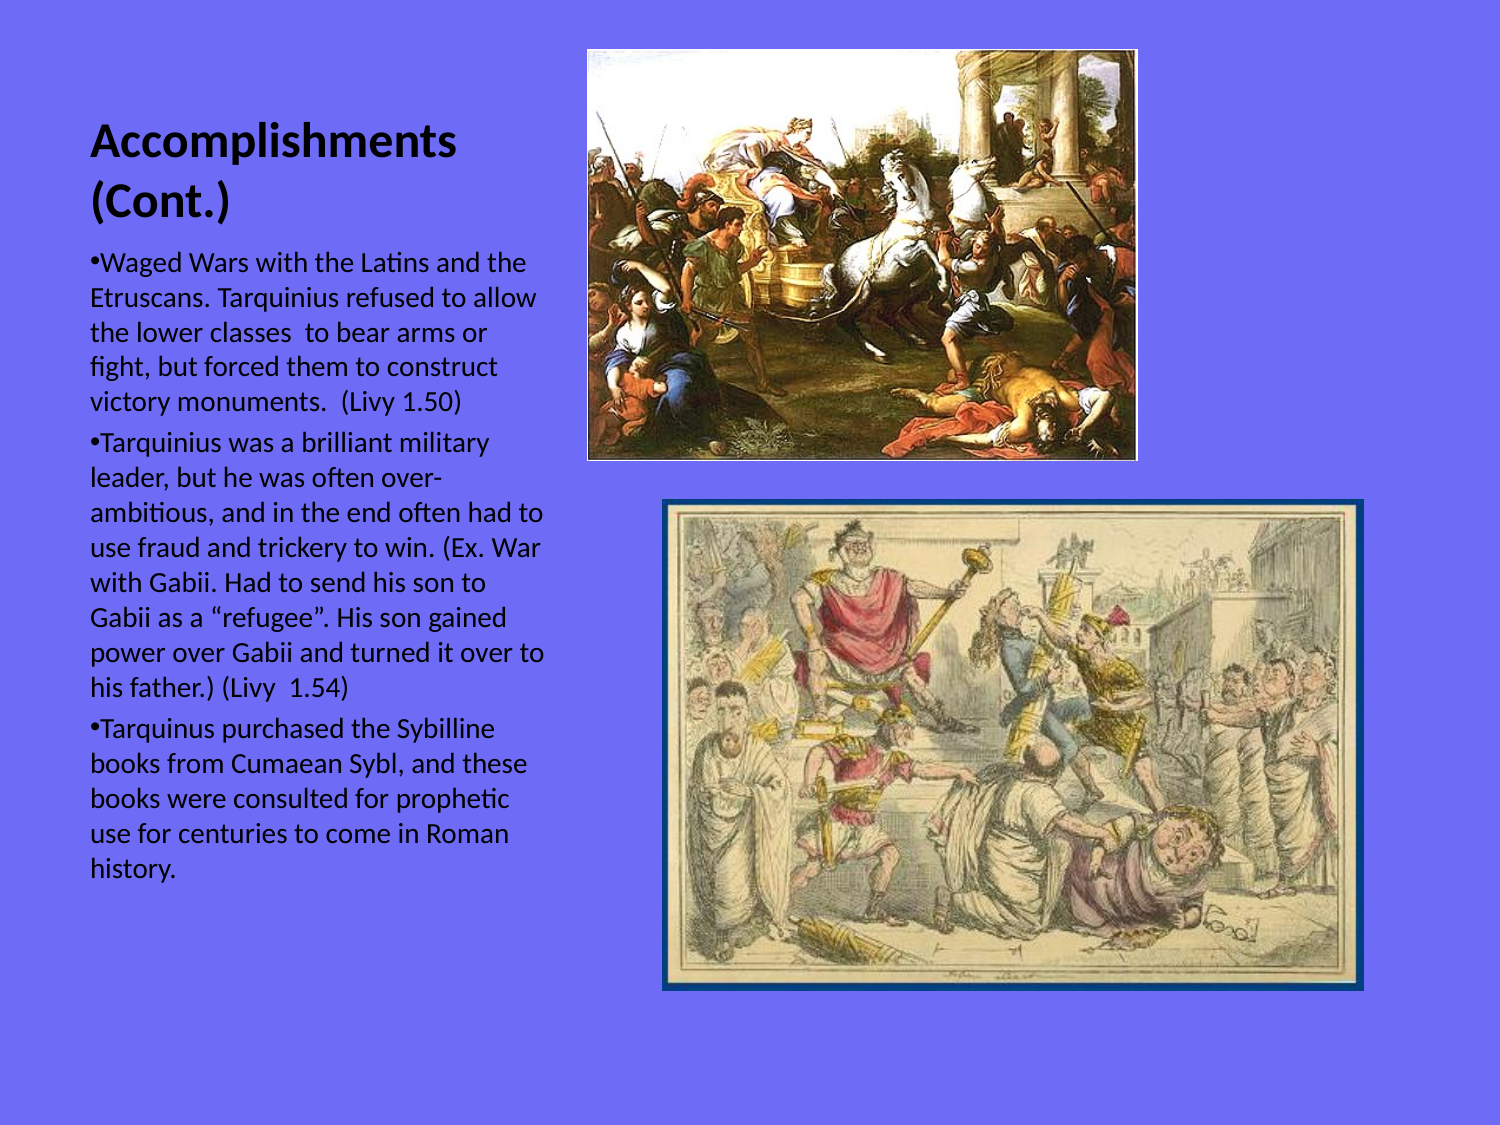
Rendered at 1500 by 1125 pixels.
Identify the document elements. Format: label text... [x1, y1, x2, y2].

picture [587, 49, 1138, 461]
picture [662, 499, 1365, 991]
title Accomplishments (Cont.) [74, 44, 569, 235]
list Waged Wars with the Latins and the Etruscans. Tarquinius refused to allow the lower classes to bear arms or fight, but forced them to construct victory monuments. (Livy 1.50) Tarquinius was a brilliant military leader, but he was often over-ambitious, and in the end often had to use fraud and trickery to win. (Ex. War with Gabii. Had to send his son to Gabii as a “refugee”. His son gained power over Gabii and turned it over to his father.) (Livy 1.54) Tarquinus purchased the Sybilline books from Cumaean Sybl, and these books were consulted for prophetic use for centuries to come in Roman history. [74, 235, 569, 1006]
